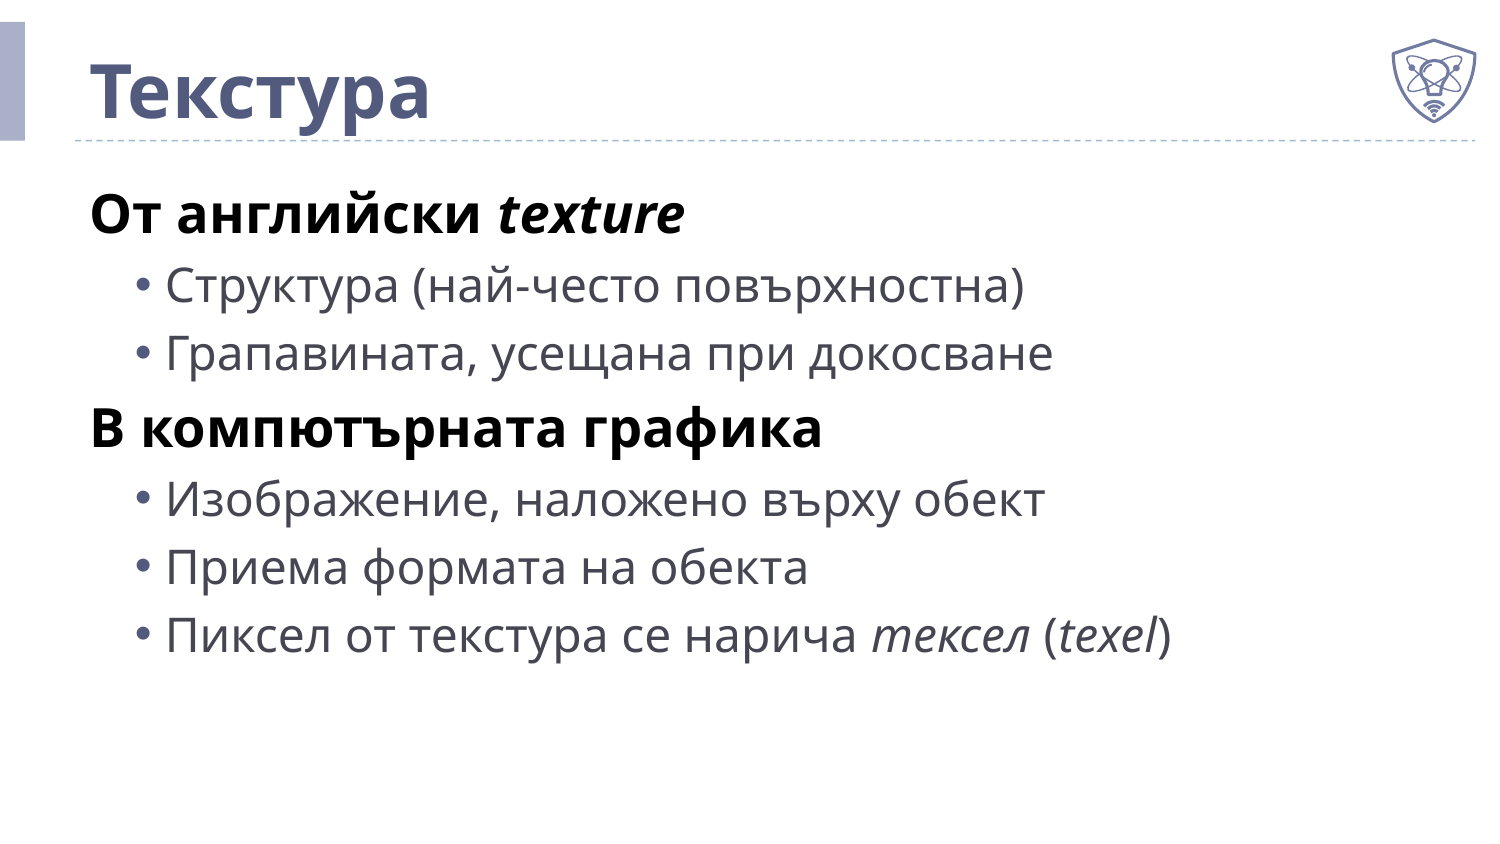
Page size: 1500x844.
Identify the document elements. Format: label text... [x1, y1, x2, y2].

title Текстура [75, 18, 1475, 141]
list От английски texture Структура (най-често повърхностна) Грапавината, усещана при докосване В компютърната графика Изображение, наложено върху обект Приема формата на обекта Пиксел от текстура се нарича тексел (texel) [75, 171, 1475, 835]
